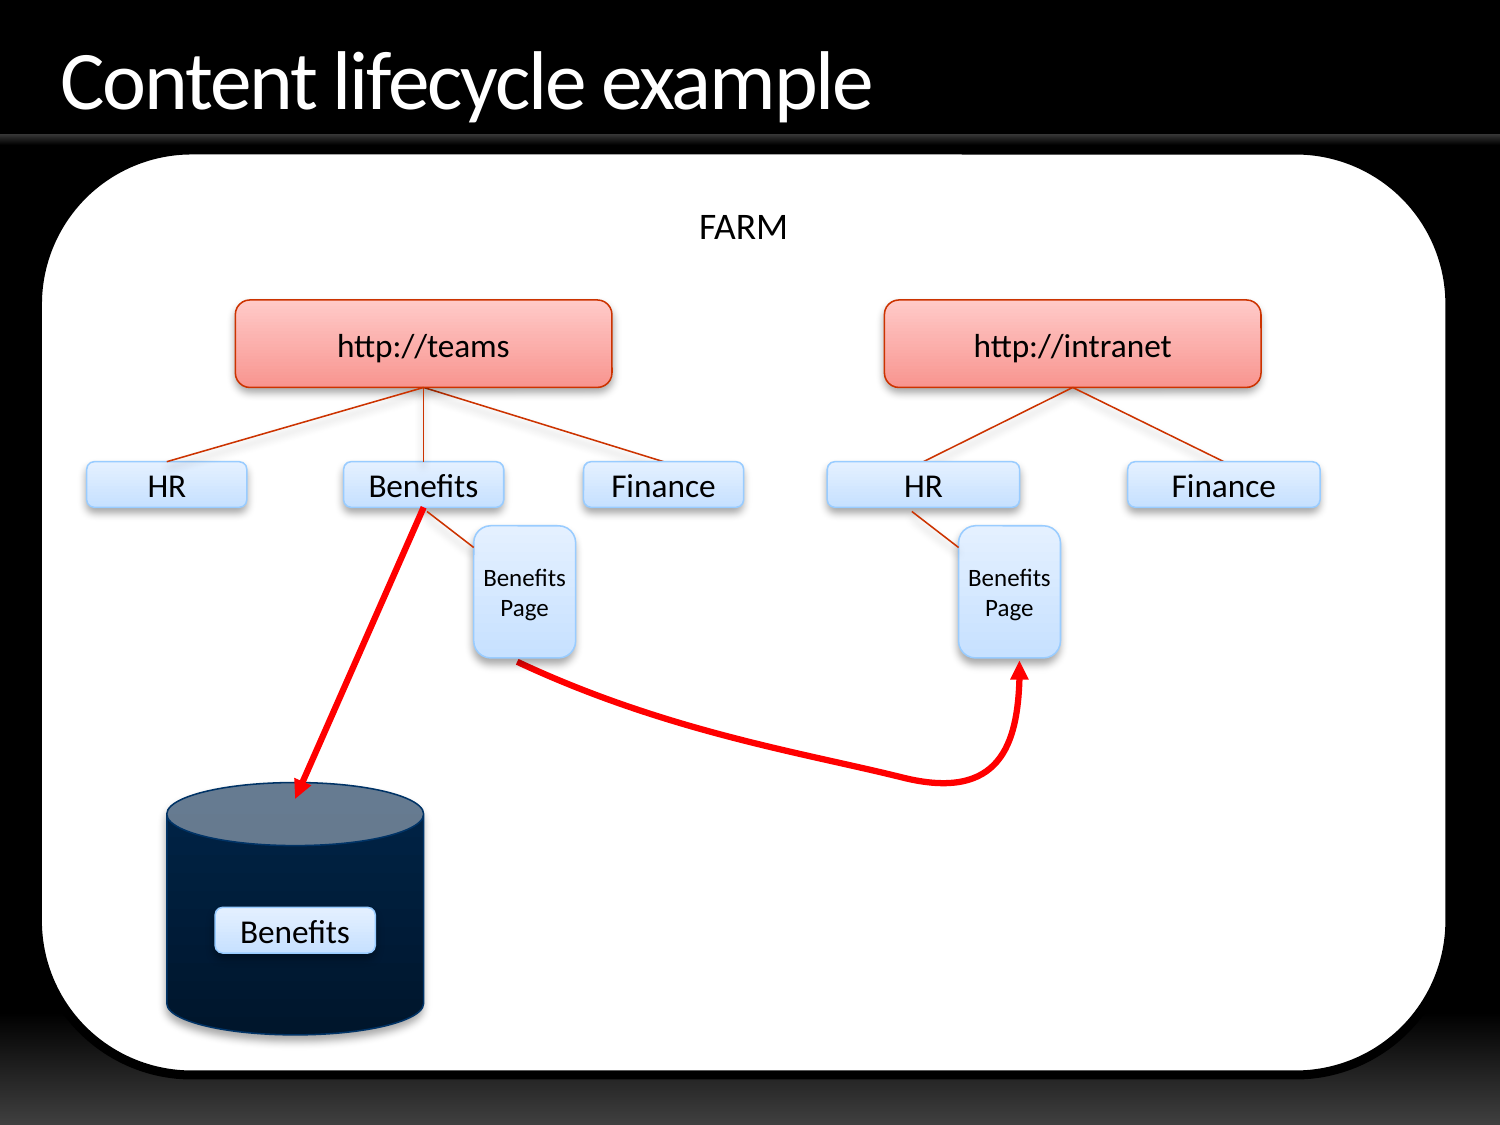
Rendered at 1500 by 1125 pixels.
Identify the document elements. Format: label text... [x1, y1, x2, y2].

text_box [537, 660, 1026, 784]
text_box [923, 387, 1072, 462]
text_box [426, 511, 576, 659]
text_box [911, 511, 1061, 659]
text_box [295, 507, 424, 799]
text_box HR [826, 460, 1021, 509]
text_box http://teams [234, 299, 613, 387]
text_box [166, 782, 424, 1036]
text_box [1072, 387, 1225, 462]
text_box FARM [32, 145, 1455, 1080]
text_box Benefits [342, 474, 505, 509]
text_box HR [85, 460, 248, 509]
title Content lifecycle example [60, 37, 1440, 129]
text_box http://intranet [883, 299, 1262, 389]
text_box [424, 387, 664, 462]
text_box Finance [1126, 460, 1321, 509]
text_box Finance [582, 460, 745, 509]
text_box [166, 387, 423, 462]
